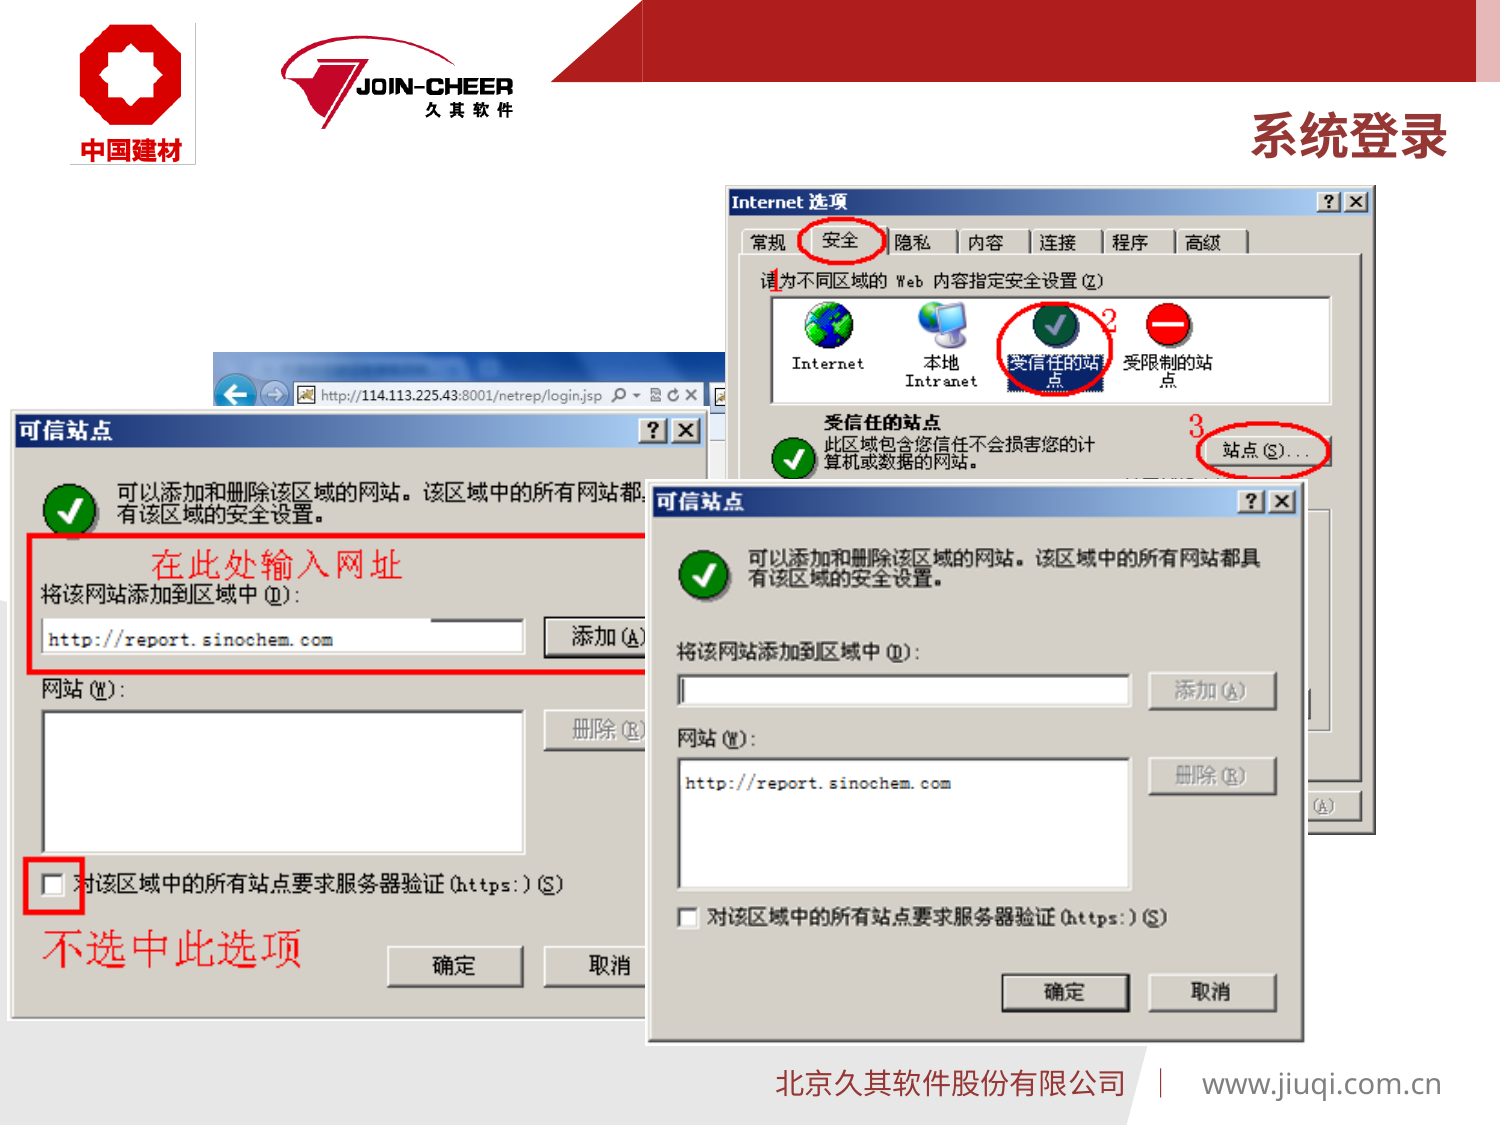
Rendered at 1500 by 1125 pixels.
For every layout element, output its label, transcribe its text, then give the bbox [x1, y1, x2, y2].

title 系统登录 [114, 82, 1465, 188]
picture [7, 184, 1377, 1047]
picture [281, 35, 513, 82]
picture [70, 23, 196, 165]
